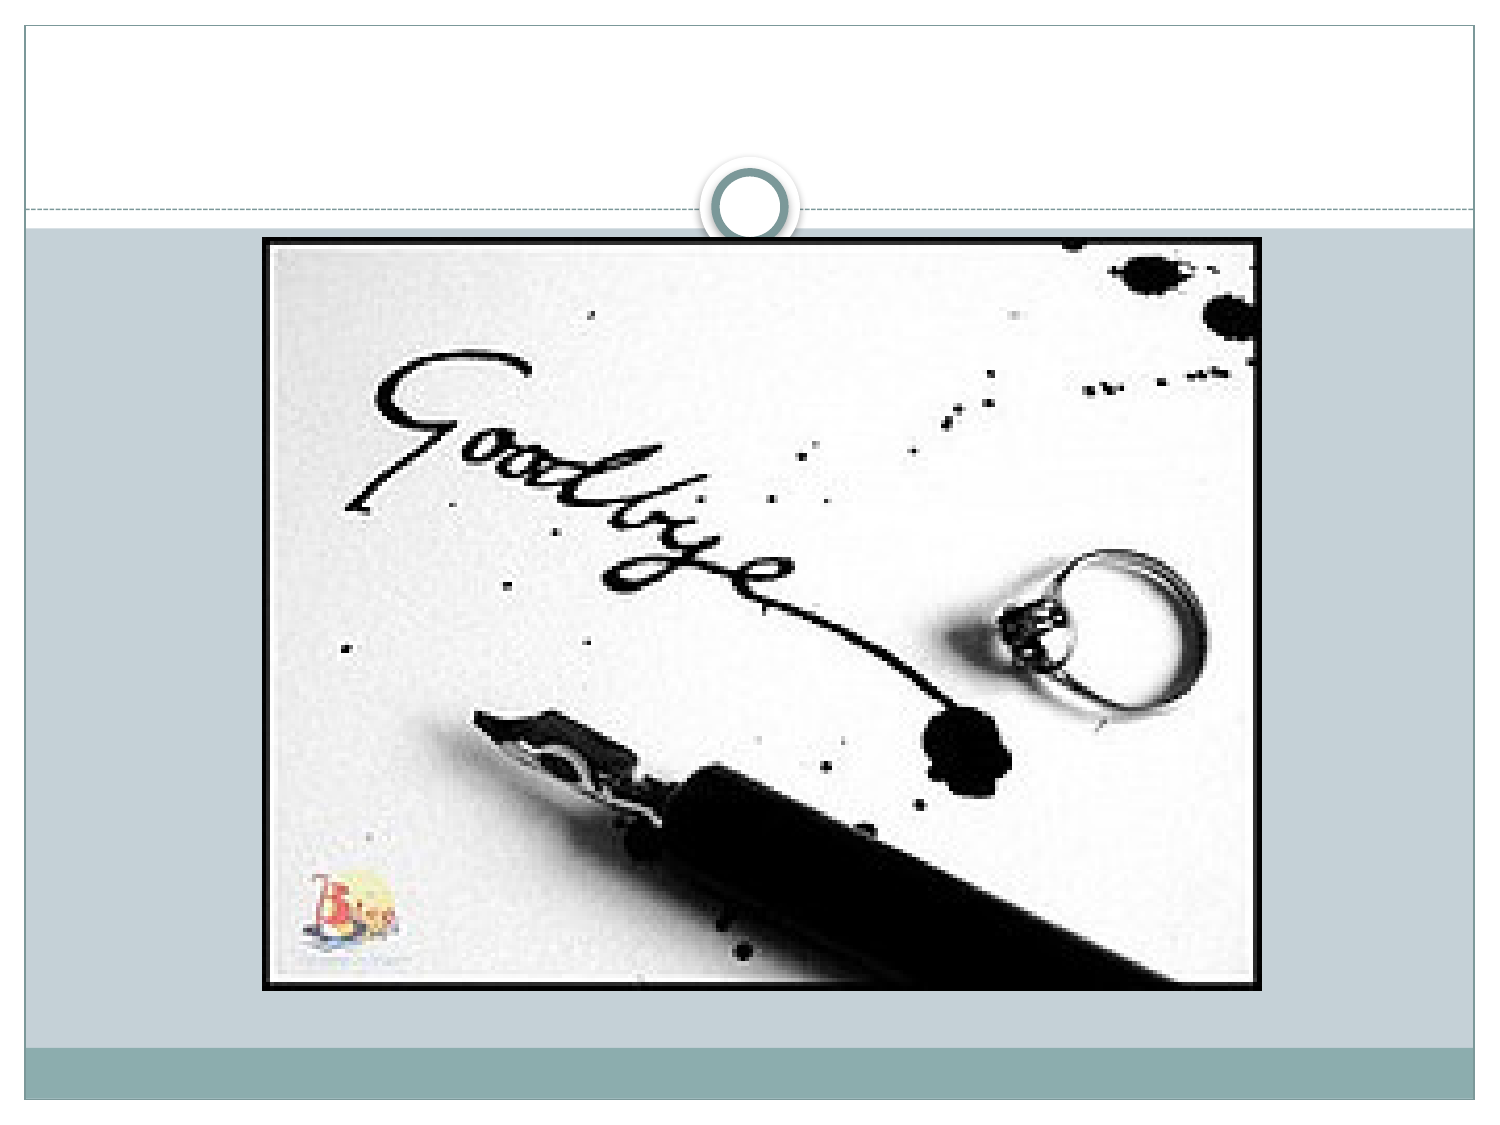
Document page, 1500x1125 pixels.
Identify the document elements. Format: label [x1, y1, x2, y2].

list [262, 237, 1262, 992]
